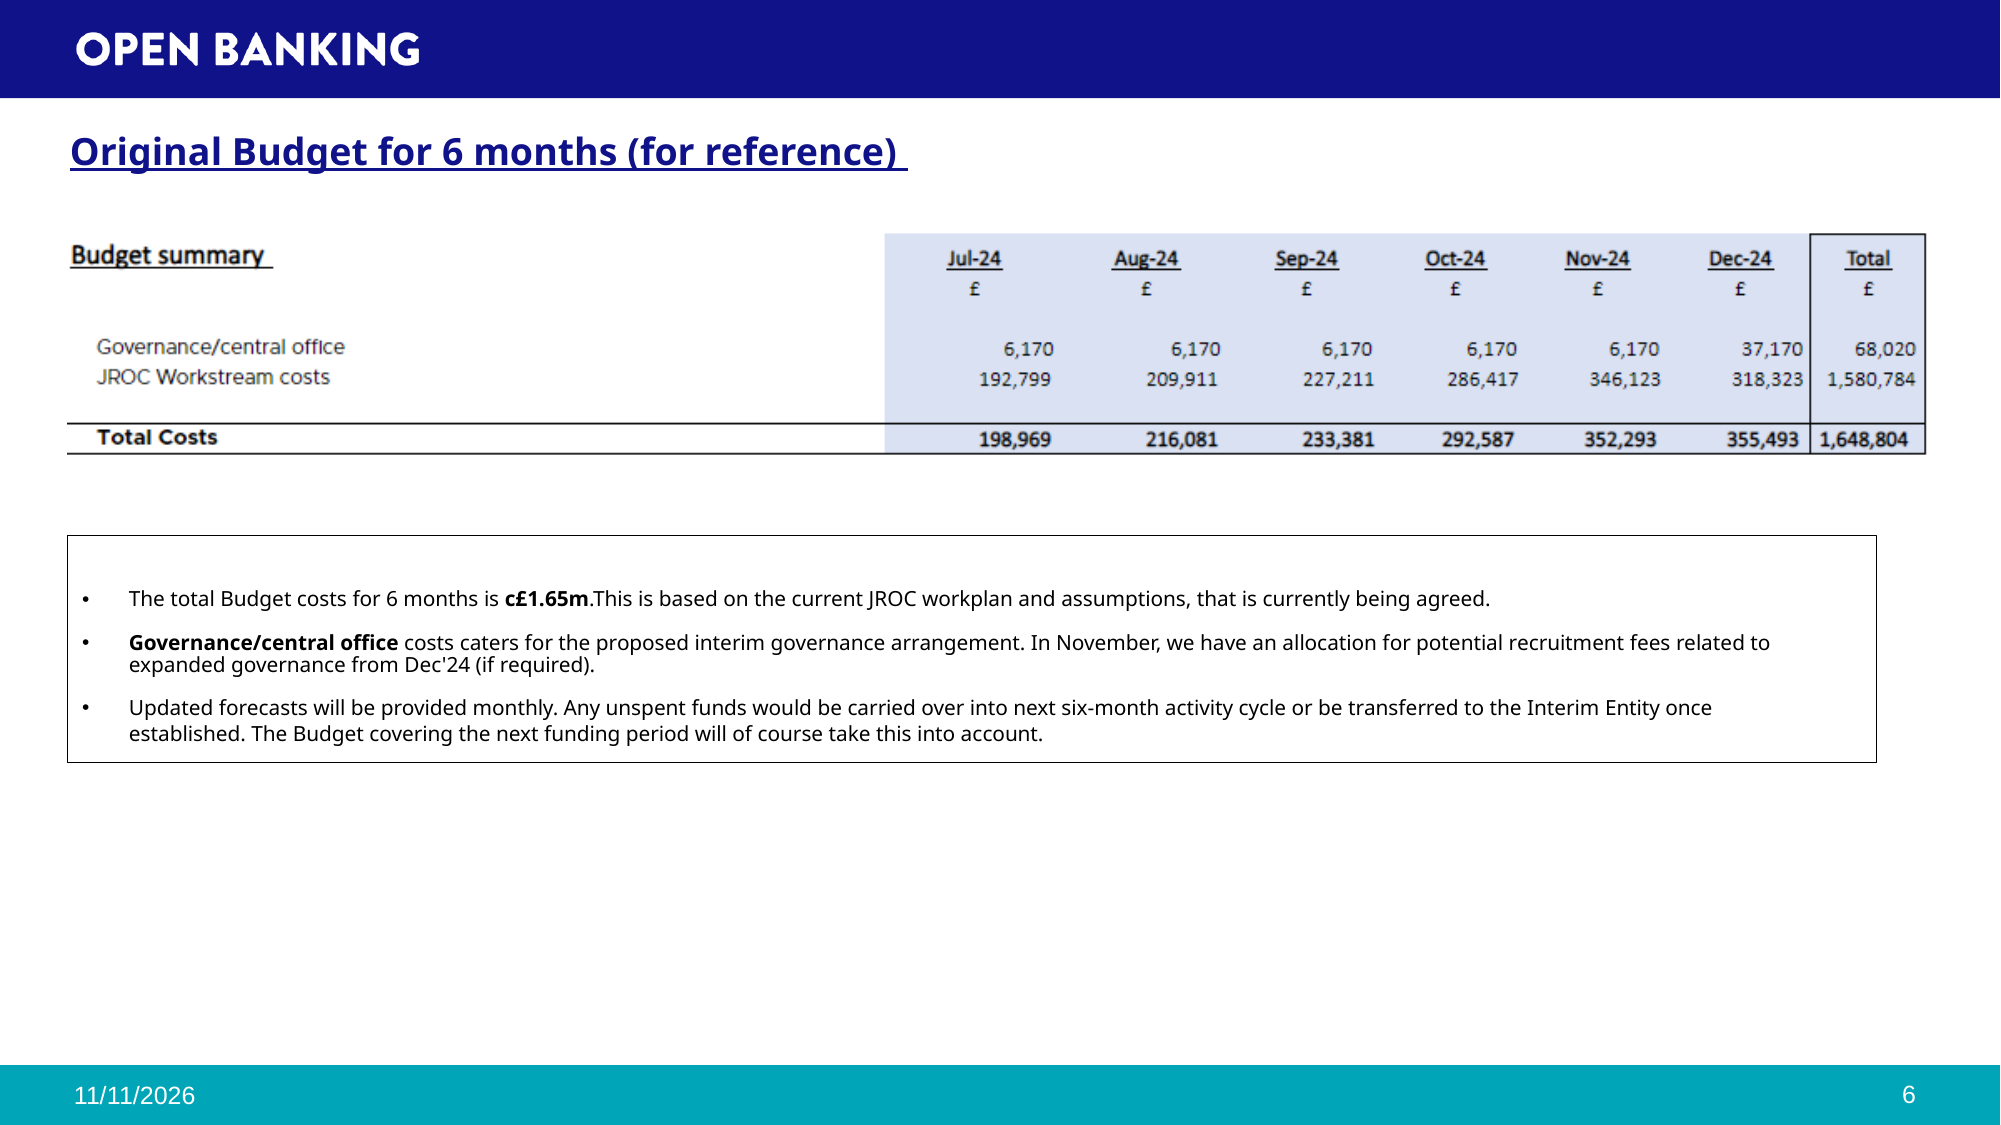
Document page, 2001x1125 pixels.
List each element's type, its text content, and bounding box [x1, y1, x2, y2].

picture [43, 0, 452, 99]
list The total Budget costs for 6 months is c£1.65m.This is based on the current JROC workplan and assumptions, that is currently being agreed. Governance/central office costs caters for the proposed interim governance arrangement. In November, we have an allocation for potential recruitment fees related to expanded governance from Dec'24 (if required). Updated forecasts will be provided monthly. Any unspent funds would be carried over into next six-month activity cycle or be transferred to the Interim Entity once established. The Budget covering the next funding period will of course take this into account. [67, 535, 1877, 763]
picture [67, 232, 1933, 460]
title Original Budget for 6 months (for reference) [54, 125, 1629, 207]
slide_number 6 [1412, 1064, 1932, 1124]
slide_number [59, 1065, 509, 1125]
